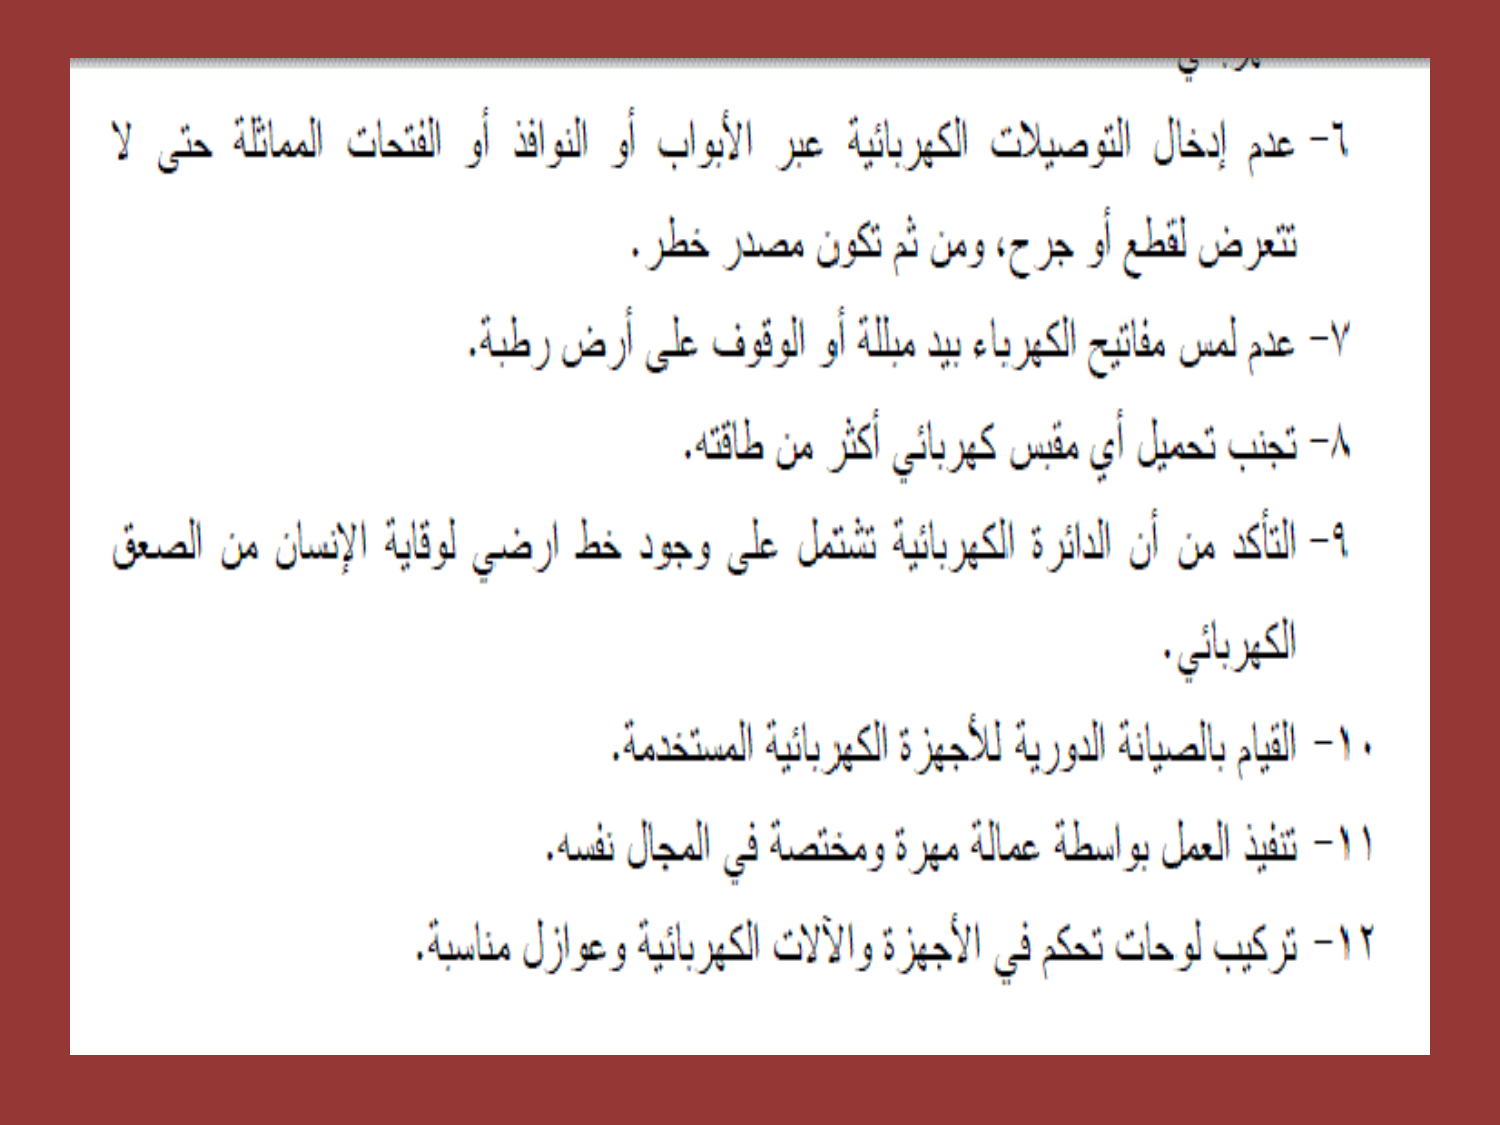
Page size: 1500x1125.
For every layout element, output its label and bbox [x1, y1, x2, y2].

picture [70, 58, 1430, 1055]
